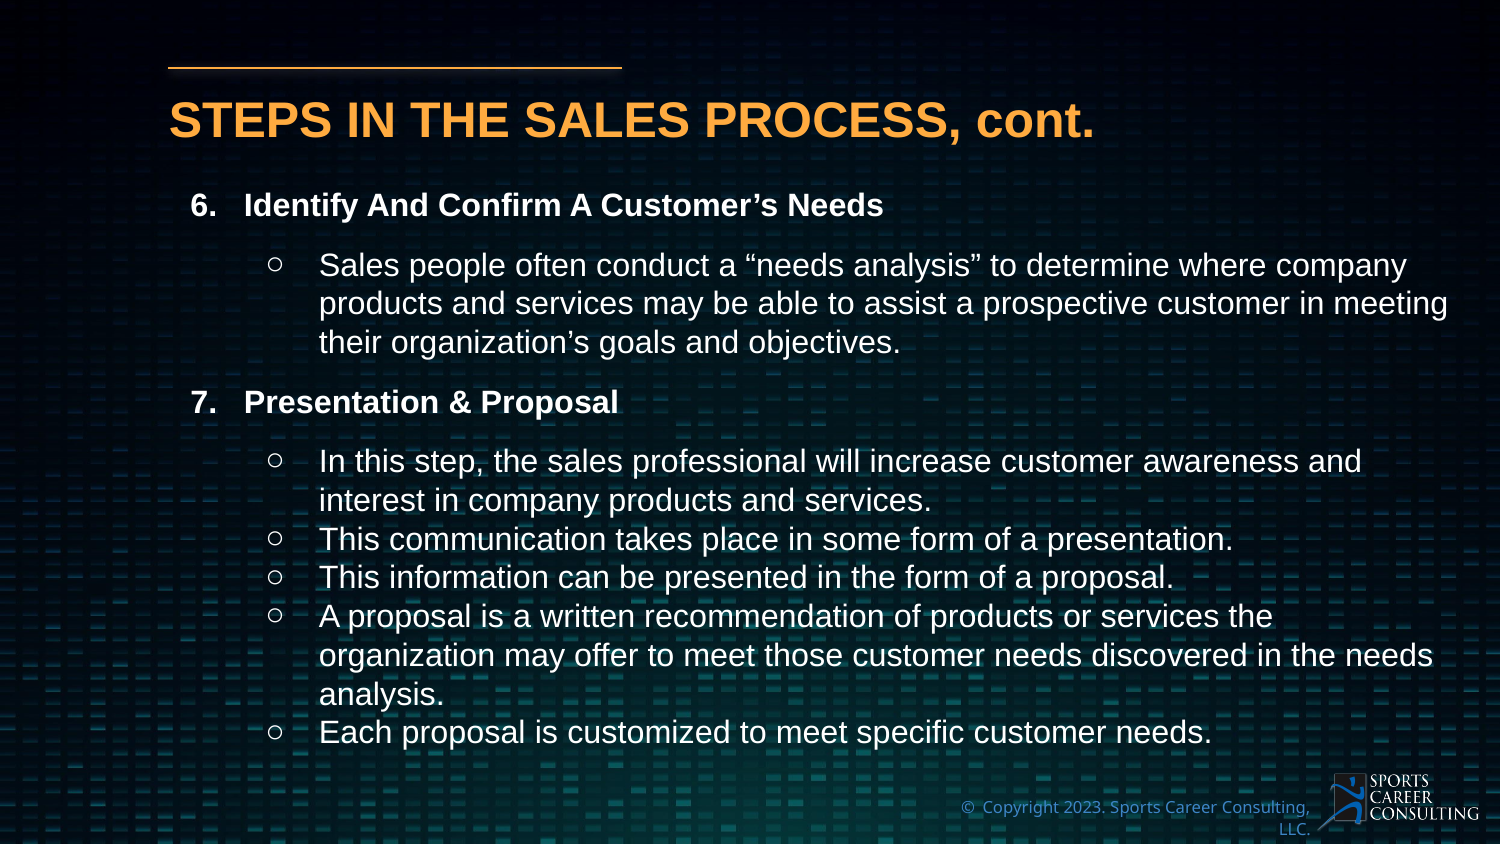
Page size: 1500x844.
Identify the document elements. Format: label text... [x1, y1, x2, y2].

title STEPS IN THE SALES PROCESS, cont. [153, 72, 1469, 169]
text_box © Copyright 2023. Sports Career Consulting, LLC. [914, 769, 1326, 844]
picture [0, 0, 1500, 844]
list Identify And Confirm A Customer’s Needs Sales people often conduct a “needs analysis” to determine where company products and services may be able to assist a prospective customer in meeting their organization’s goals and objectives. Presentation & Proposal In this step, the sales professional will increase customer awareness and interest in company products and services. This communication takes place in some form of a presentation. This information can be presented in the form of a proposal. A proposal is a written recommendation of products or services the organization may offer to meet those customer needs discovered in the needs analysis. Each proposal is customized to meet specific customer needs. [153, 169, 1469, 753]
